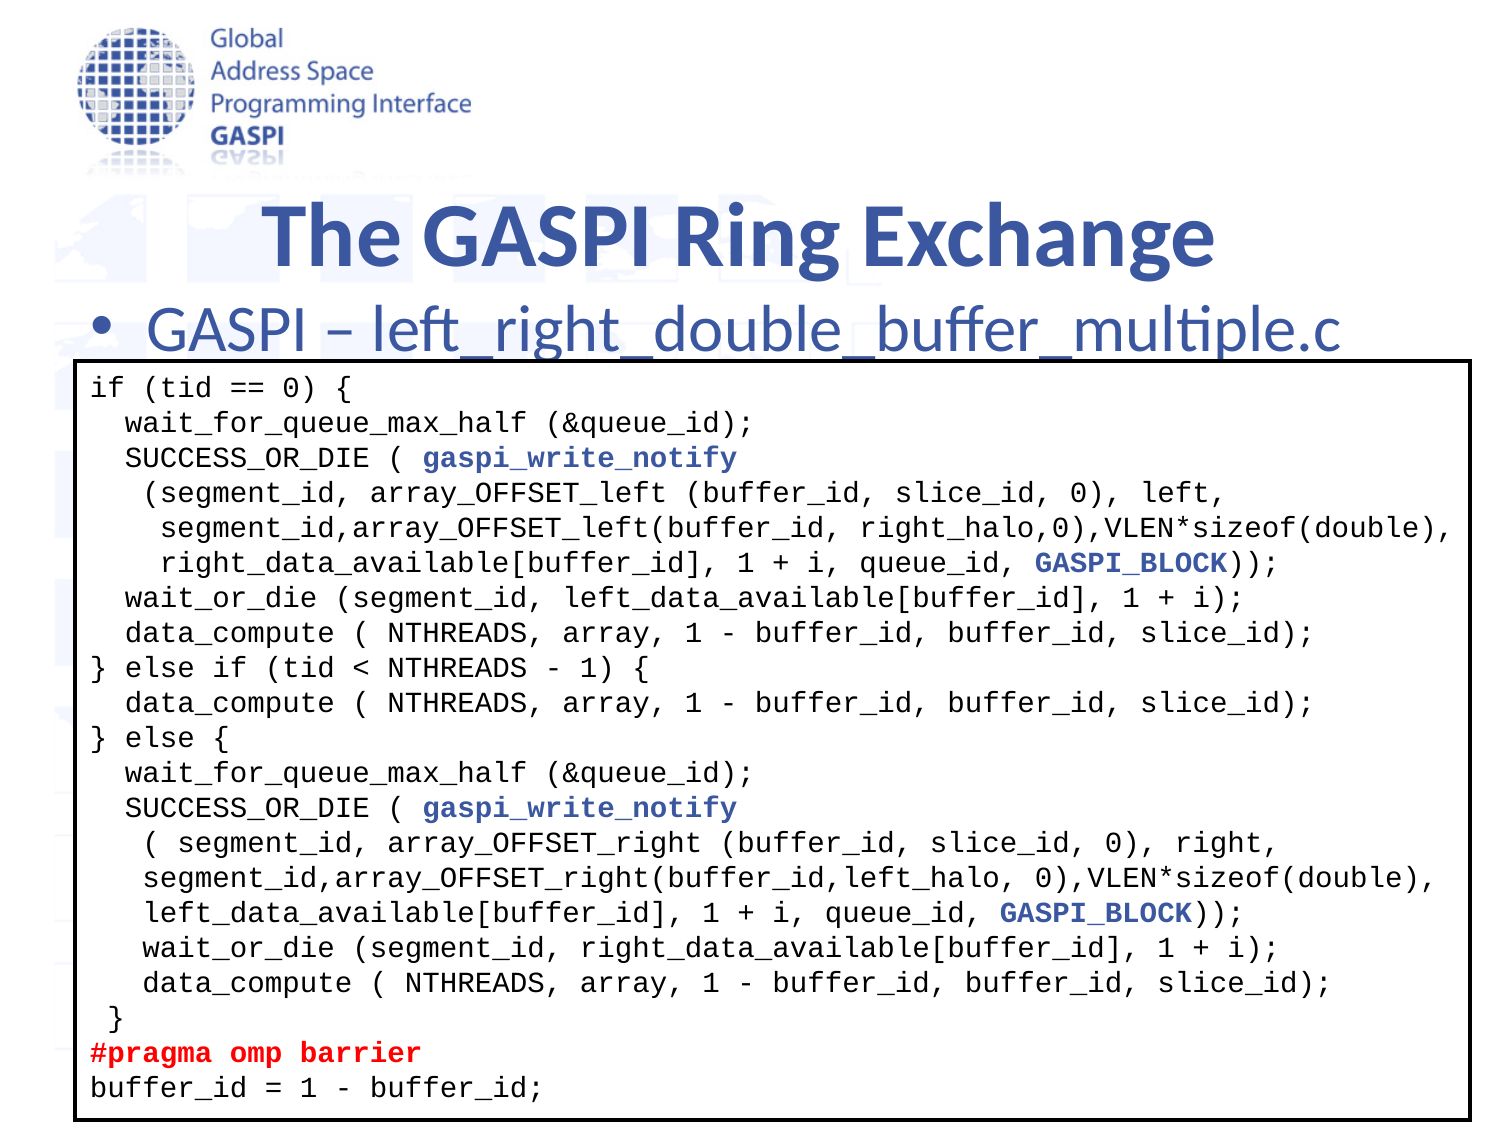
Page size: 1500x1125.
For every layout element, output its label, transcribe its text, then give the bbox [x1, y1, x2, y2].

text_box if (tid == 0) { wait_for_queue_max_half (&queue_id); SUCCESS_OR_DIE ( gaspi_write_notify (segment_id, array_OFFSET_left (buffer_id, slice_id, 0), left, segment_id,array_OFFSET_left(buffer_id, right_halo,0),VLEN*sizeof(double), right_data_available[buffer_id], 1 + i, queue_id, GASPI_BLOCK)); wait_or_die (segment_id, left_data_available[buffer_id], 1 + i); data_compute ( NTHREADS, array, 1 - buffer_id, buffer_id, slice_id); } else if (tid < NTHREADS - 1) { data_compute ( NTHREADS, array, 1 - buffer_id, buffer_id, slice_id); } else { wait_for_queue_max_half (&queue_id); SUCCESS_OR_DIE ( gaspi_write_notify ( segment_id, array_OFFSET_right (buffer_id, slice_id, 0), right, segment_id,array_OFFSET_right(buffer_id,left_halo, 0),VLEN*sizeof(double), left_data_available[buffer_id], 1 + i, queue_id, GASPI_BLOCK)); wait_or_die (segment_id, right_data_available[buffer_id], 1 + i); data_compute ( NTHREADS, array, 1 - buffer_id, buffer_id, slice_id); } #pragma omp barrier buffer_id = 1 - buffer_id; [73, 359, 1472, 1122]
picture [0, 0, 1500, 1070]
title The GASPI Ring Exchange [74, 148, 1426, 276]
list GASPI – left_right_double_buffer_multiple.c [74, 276, 1426, 359]
